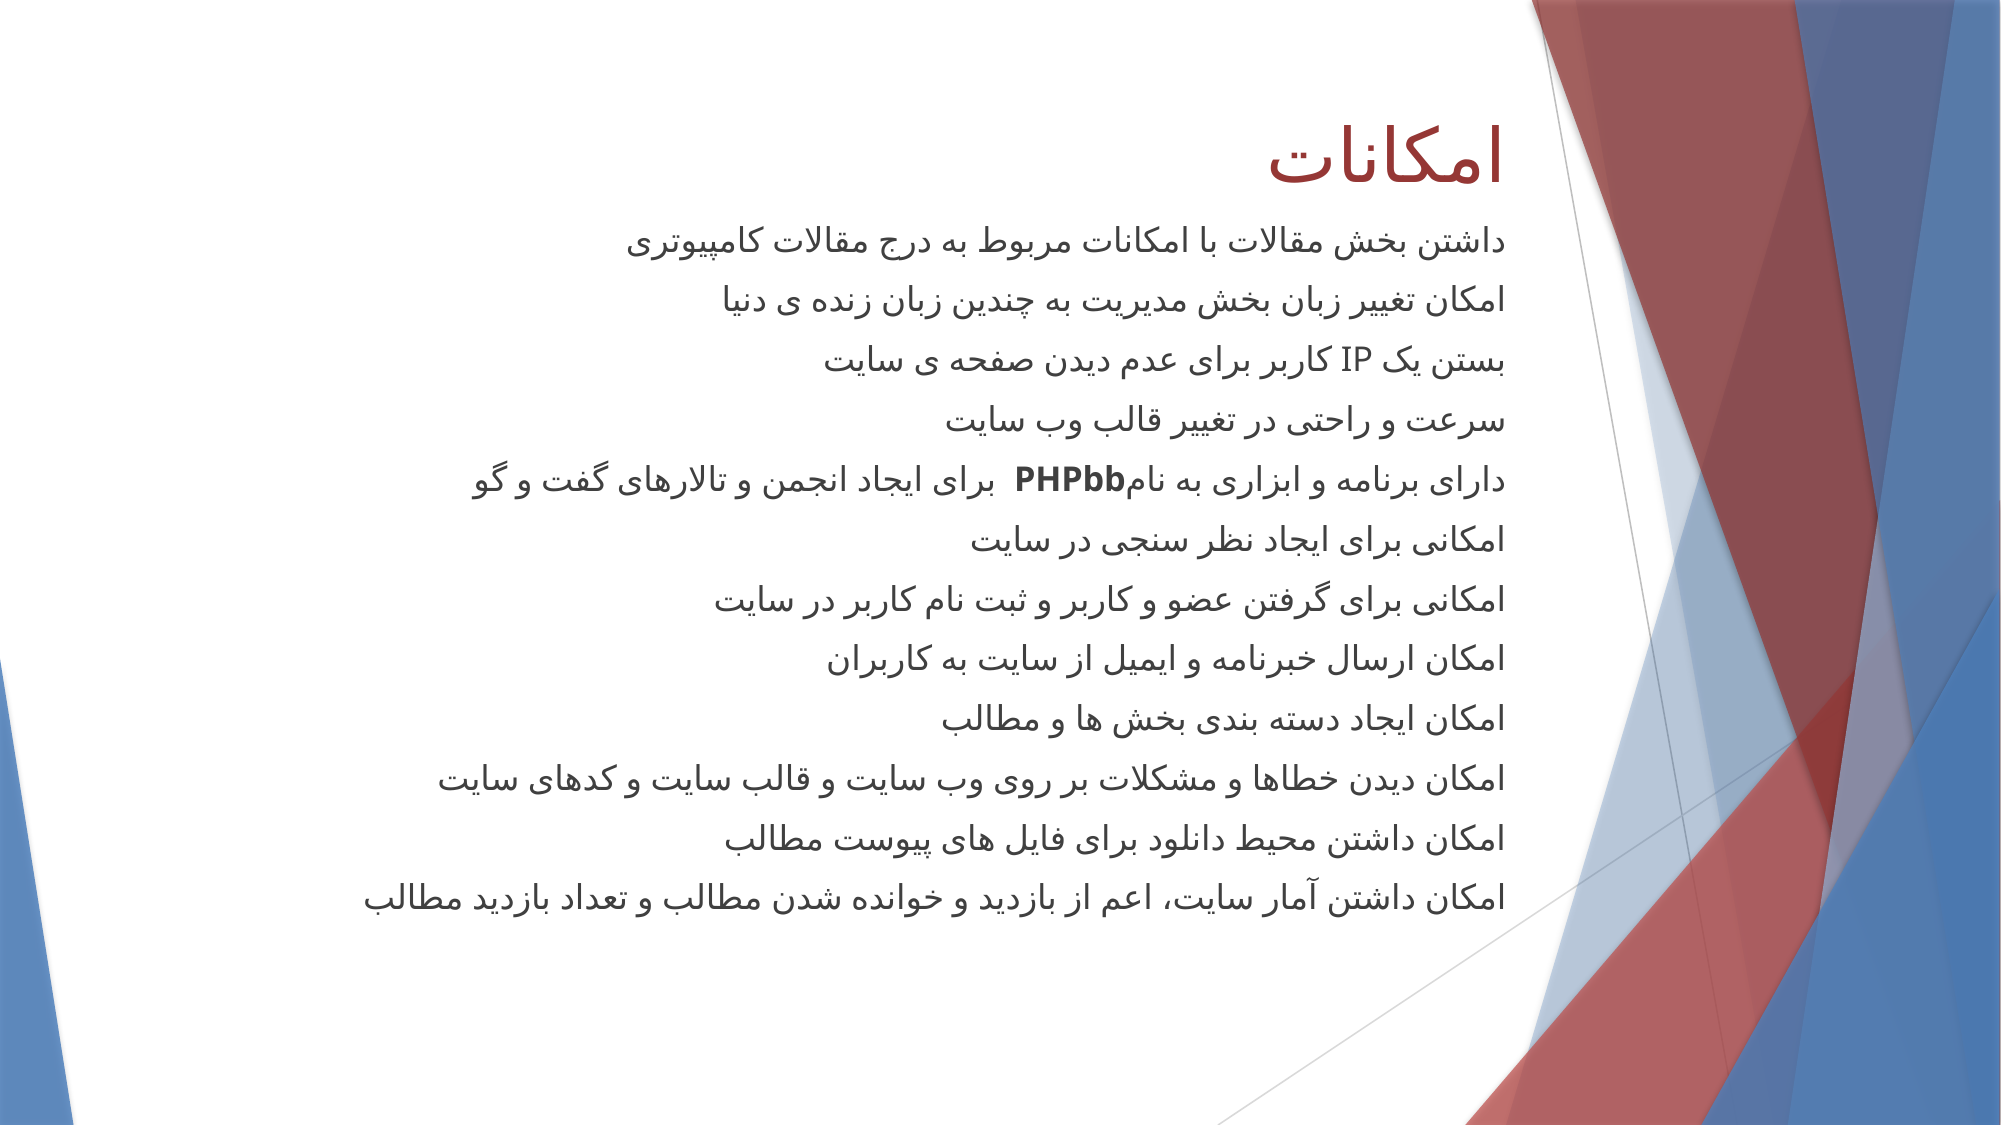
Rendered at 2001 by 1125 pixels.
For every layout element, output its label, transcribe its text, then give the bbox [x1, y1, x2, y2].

list داشتن بخش مقالات با امکانات مربوط به درج مقالات کامپیوتری امکان تغییر زبان بخش مدیریت به چندین زبان زنده ی دنیا بستن یک IP کاربر برای عدم دیدن صفحه ی سایت سرعت و راحتی در تغییر قالب وب سایت دارای برنامه و ابزاری به نامPHPbb برای ایجاد انجمن و تالارهای گفت و گو امکانی برای ایجاد نظر سنجی در سایت امکانی برای گرفتن عضو و کاربر و ثبت نام کاربر در سایت امکان ارسال خبرنامه و ایمیل از سایت به کاربران امکان ایجاد دسته بندی بخش ها و مطالب امکان دیدن خطاها و مشکلات بر روی وب سایت و قالب سایت و کدهای سایت امکان داشتن محیط دانلود برای فایل های پیوست مطالب امکان داشتن آمار سایت، اعم از بازدید و خوانده شدن مطالب و تعداد بازدید مطالب [111, 210, 1522, 992]
title امکانات [111, 99, 1522, 210]
